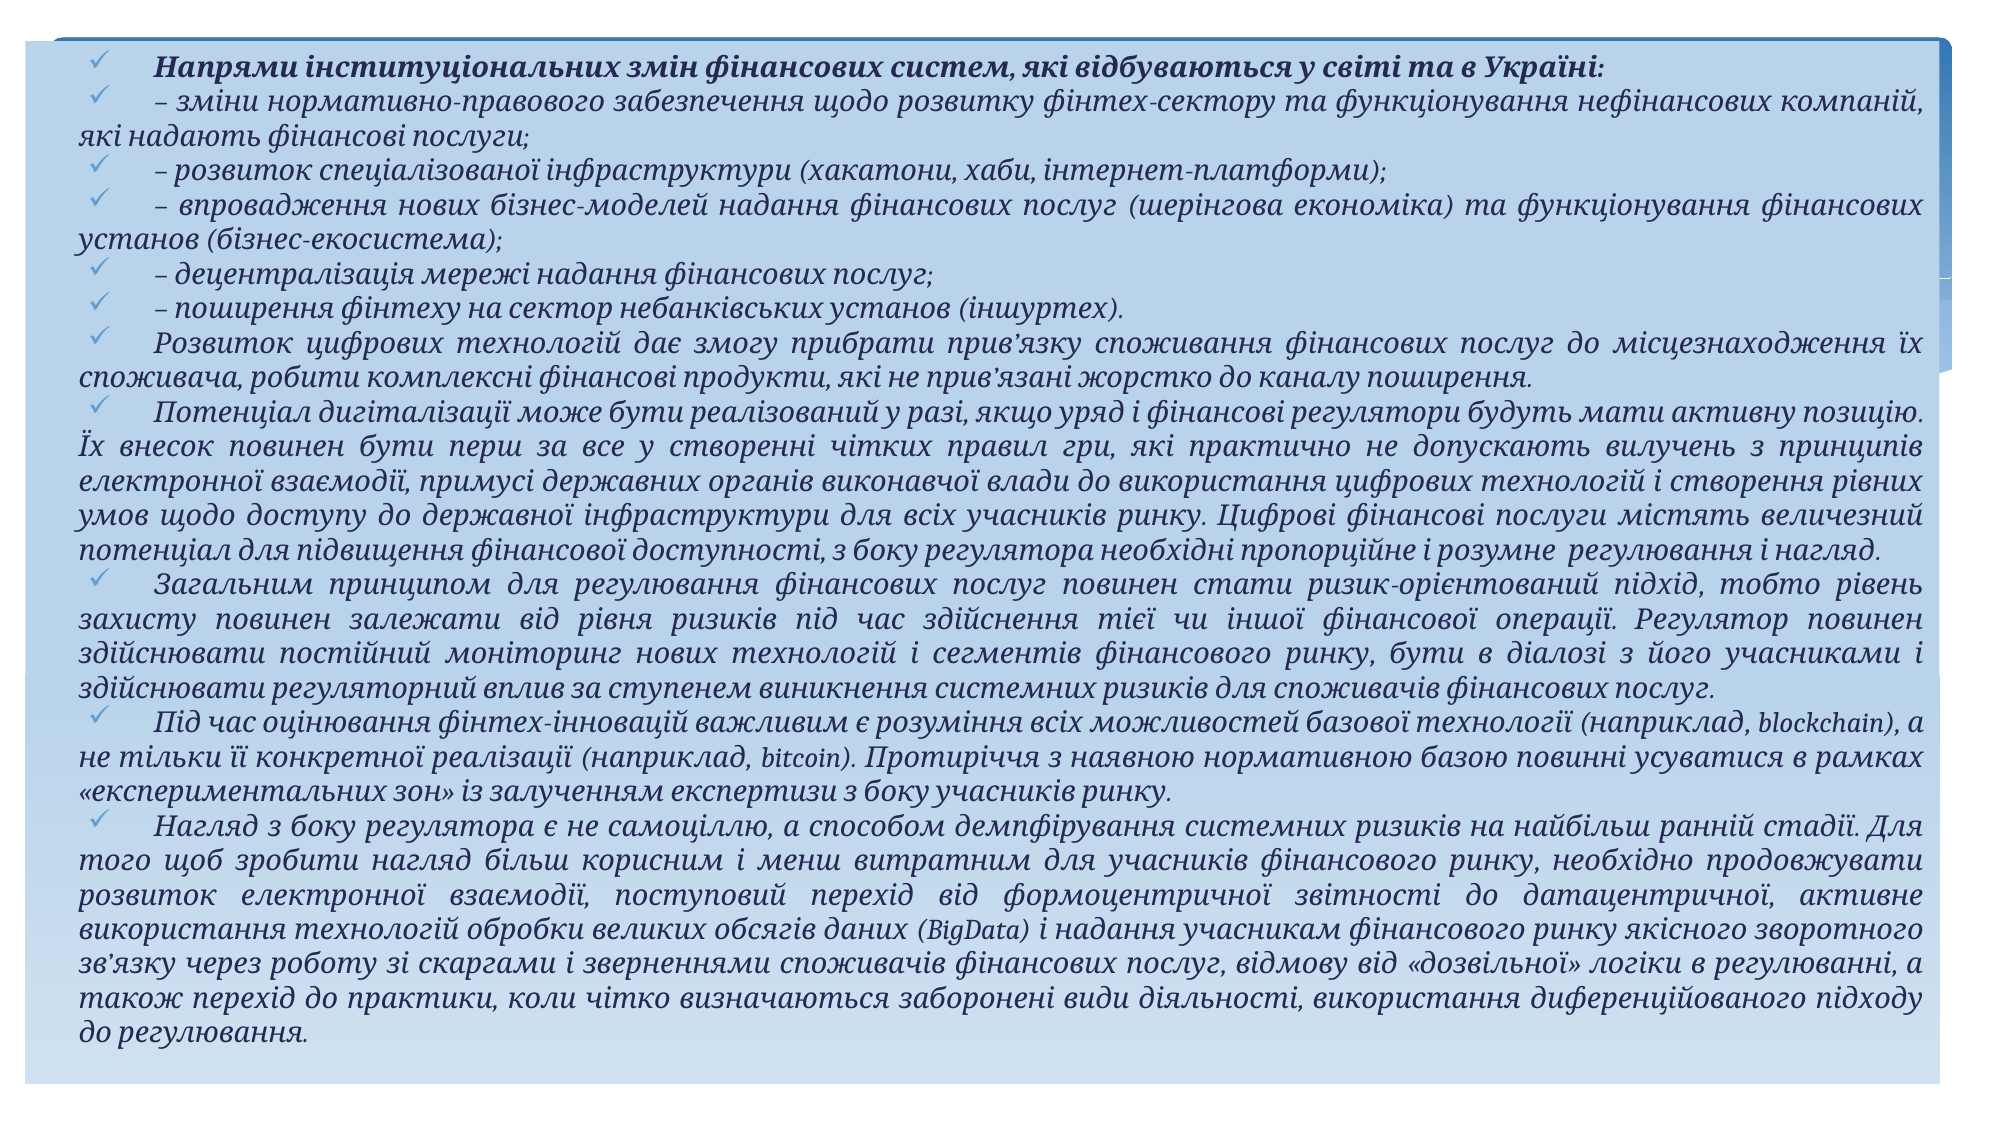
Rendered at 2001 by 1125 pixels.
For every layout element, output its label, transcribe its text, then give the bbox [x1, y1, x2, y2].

list Напрями інституціональних змін фінансових систем, які відбуваються у світі та в Україні: – зміни нормативно-правового забезпечення щодо розвитку фінтех-сектору та функціонування нефінансових компаній, які надають фінансові послуги; – розвиток спеціалізованої інфраструктури (хакатони, хаби, інтернет-платформи); – впровадження нових бізнес-моделей надання фінансових послуг (шерінгова економіка) та функціонування фінансових установ (бізнес-екосистема); – децентралізація мережі надання фінансових послуг; – поширення фінтеху на сектор небанківських установ (іншуртех). Розвиток цифрових технологій дає змогу прибрати прив’язку споживання фінансових послуг до місцезнаходження їх споживача, робити комплексні фінансові продукти, які не прив’язані жорстко до каналу поширення. Потенціал дигіталізації може бути реалізований у разі, якщо уряд і фінансові регулятори будуть мати активну позицію. Їх внесок повинен бути перш за все у створенні чітких правил гри, які практично не допускають вилучень з принципів електронної взаємодії, примусі державних органів виконавчої влади до використання цифрових технологій і створення рівних умов щодо доступу до державної інфраструктури для всіх учасників ринку. Цифрові фінансові послуги містять величезний потенціал для підвищення фінансової доступності, з боку регулятора необхідні пропорційне і розумне регулювання і нагляд. Загальним принципом для регулювання фінансових послуг повинен стати ризик-орієнтований підхід, тобто рівень захисту повинен залежати від рівня ризиків під час здійснення тієї чи іншої фінансової операції. Регулятор повинен здійснювати постійний моніторинг нових технологій і сегментів фінансового ринку, бути в діалозі з його учасниками і здійснювати регуляторний вплив за ступенем виникнення системних ризиків для споживачів фінансових послуг. Під час оцінювання фінтех-інновацій важливим є розуміння всіх можливостей базової технології (наприклад, blockchain), а не тільки її конкретної реалізації (наприклад, bitcoin). Протиріччя з наявною нормативною базою повинні усуватися в рамках «експериментальних зон» із залученням експертизи з боку учасників ринку. Нагляд з боку регулятора є не самоціллю, а способом демпфірування системних ризиків на найбільш ранній стадії. Для того щоб зробити нагляд більш корисним і менш витратним для учасників фінансового ринку, необхідно продовжувати розвиток електронної взаємодії, поступовий перехід від формоцентричної звітності до датацентричної, активне використання технологій обробки великих обсягів даних (BigData) і надання учасникам фінансового ринку якісного зворотного зв’язку через роботу зі скаргами і зверненнями споживачів фінансових послуг, відмову від «дозвільної» логіки в регулюванні, а також перехід до практики, коли чітко визначаються заборонені види діяльності, використання диференційованого підходу до регулювання. [25, 41, 1940, 1084]
